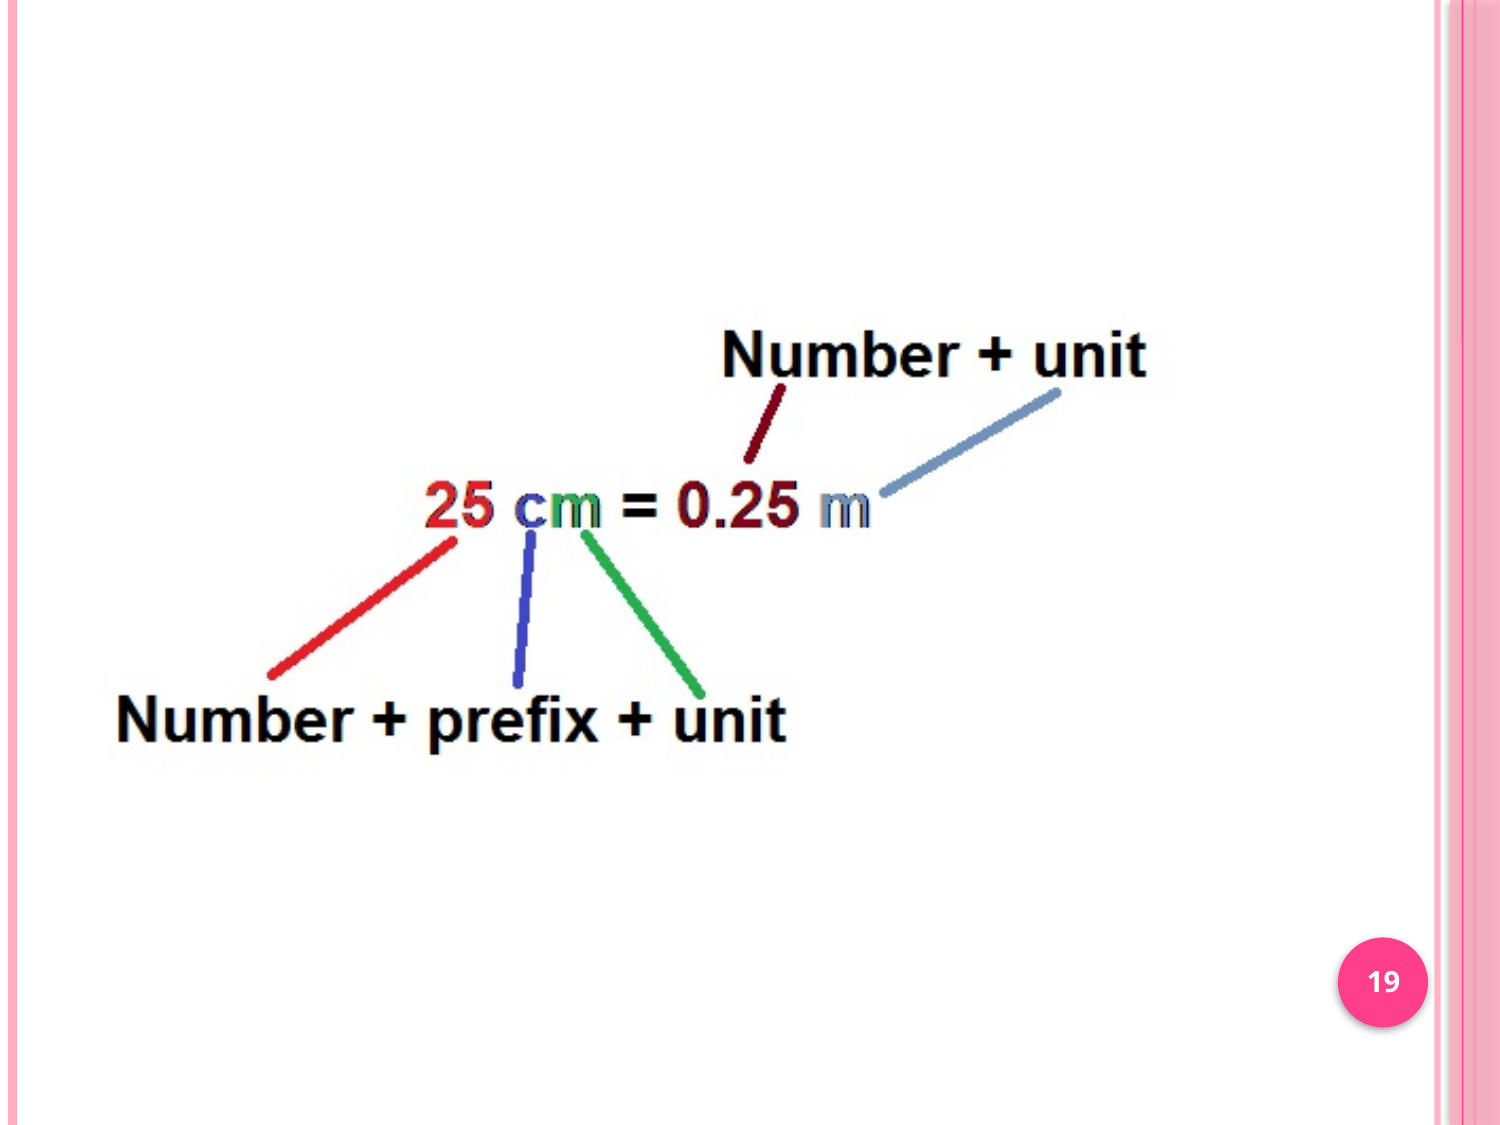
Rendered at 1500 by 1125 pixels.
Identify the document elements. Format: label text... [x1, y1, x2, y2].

slide_number 19 [1333, 940, 1434, 1027]
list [24, 299, 1423, 838]
